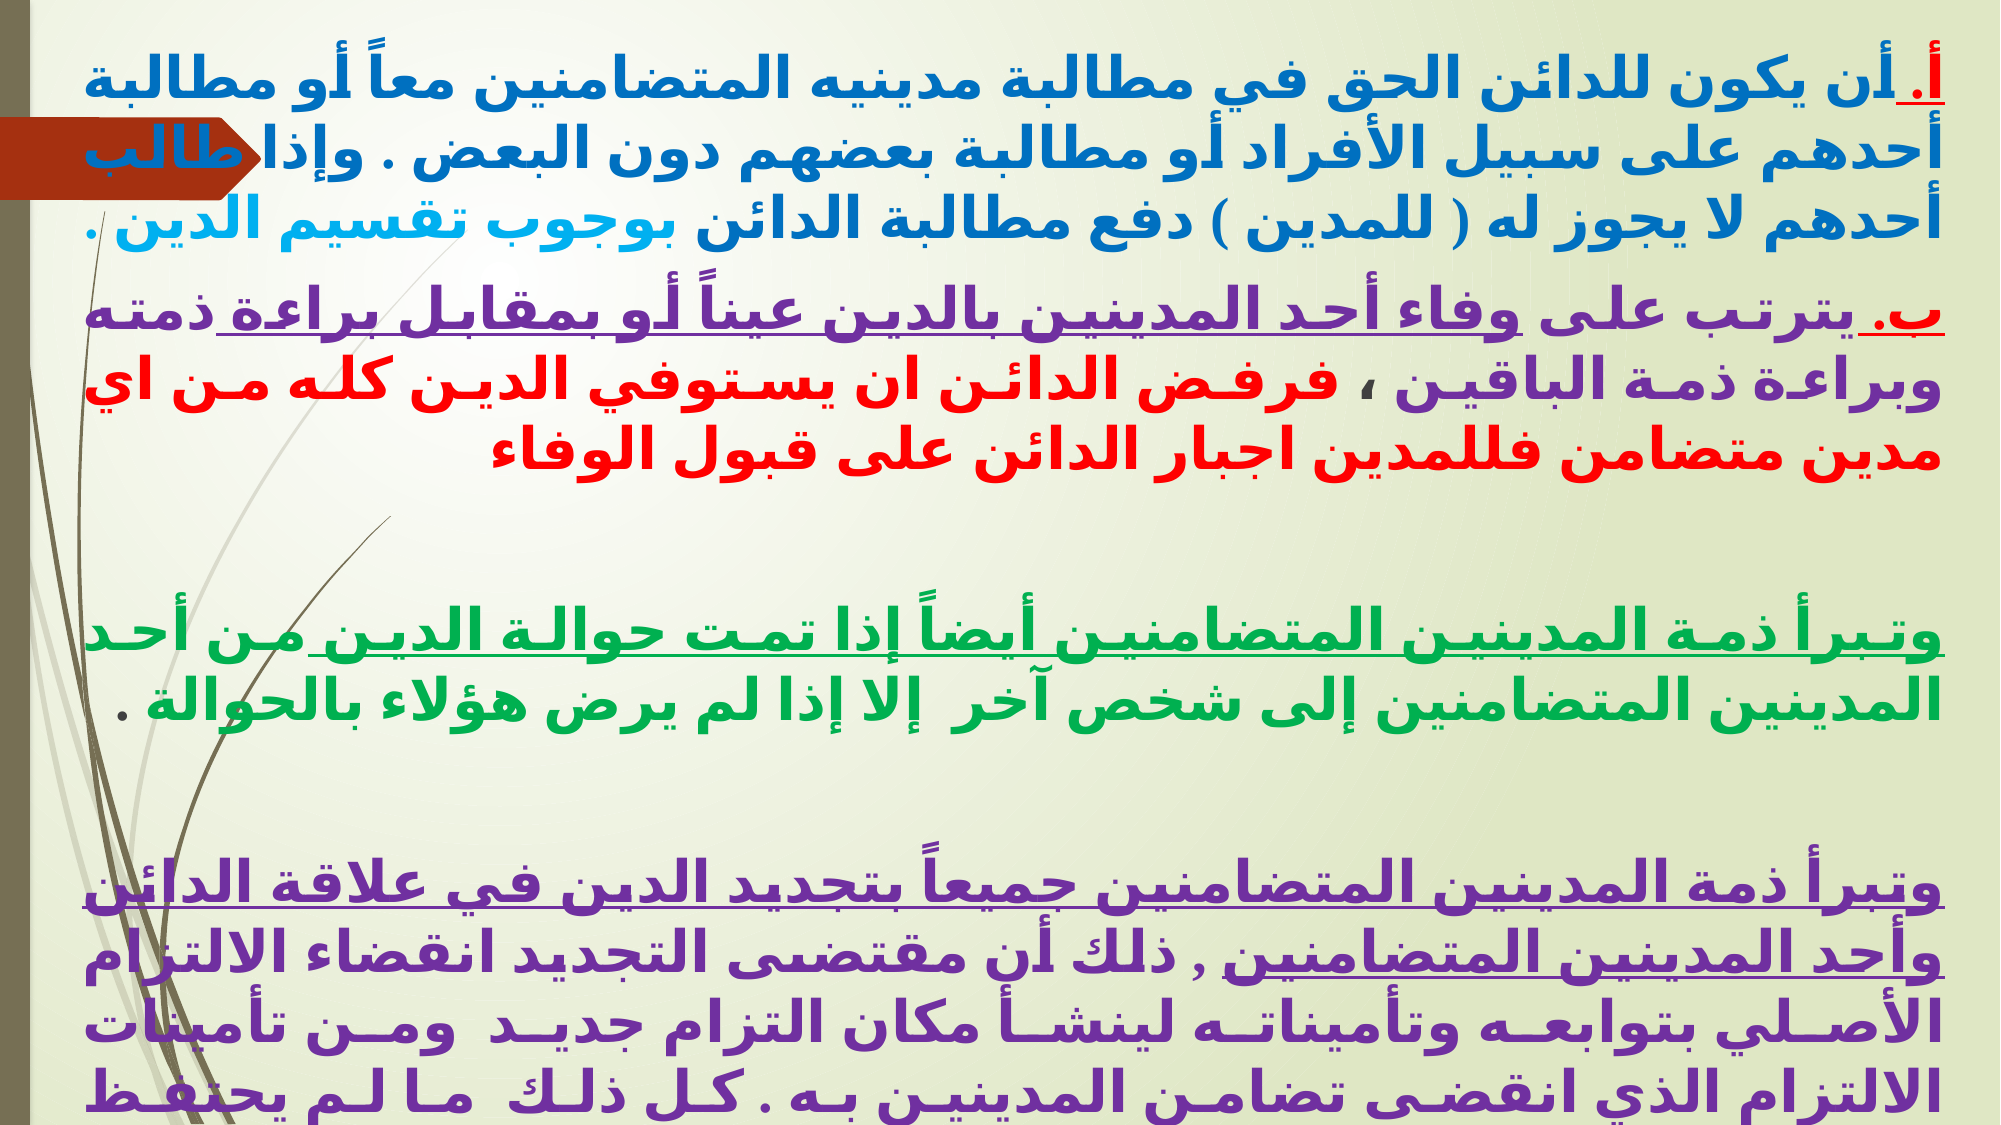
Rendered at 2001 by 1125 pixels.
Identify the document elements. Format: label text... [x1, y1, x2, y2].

list أ. أن يكون للدائن الحق في مطالبة مدينيه المتضامنين معاً أو مطالبة أحدهم على سبيل الأفراد أو مطالبة بعضهم دون البعض . وإذا طالب أحدهم لا يجوز له ( للمدين ) دفع مطالبة الدائن بوجوب تقسيم الدين . ب. يترتب على وفاء أحد المدينين بالدين عيناً أو بمقابل براءة ذمته وبراءة ذمة الباقين ، فرفض الدائن ان يستوفي الدين كله من اي مدين متضامن فللمدين اجبار الدائن على قبول الوفاء وتبرأ ذمة المدينين المتضامنين أيضاً إذا تمت حوالة الدين من أحد المدينين المتضامنين إلى شخص آخر إلا إذا لم يرض هؤلاء بالحوالة . وتبرأ ذمة المدينين المتضامنين جميعاً بتجديد الدين في علاقة الدائن وأحد المدينين المتضامنين , ذلك أن مقتضىى التجديد انقضاء الالتزام الأصلي بتوابعه وتأميناته لينشأ مكان التزام جديد ومن تأمينات الالتزام الذي انقضى تضامن المدينين به . كل ذلك ما لم يحتفظ الدائن بحقه قبل باقي المدنين المتضامنين رغم انقضاء الدين بالنسبة لأحدهم بالتجديد . [67, 32, 1961, 1092]
